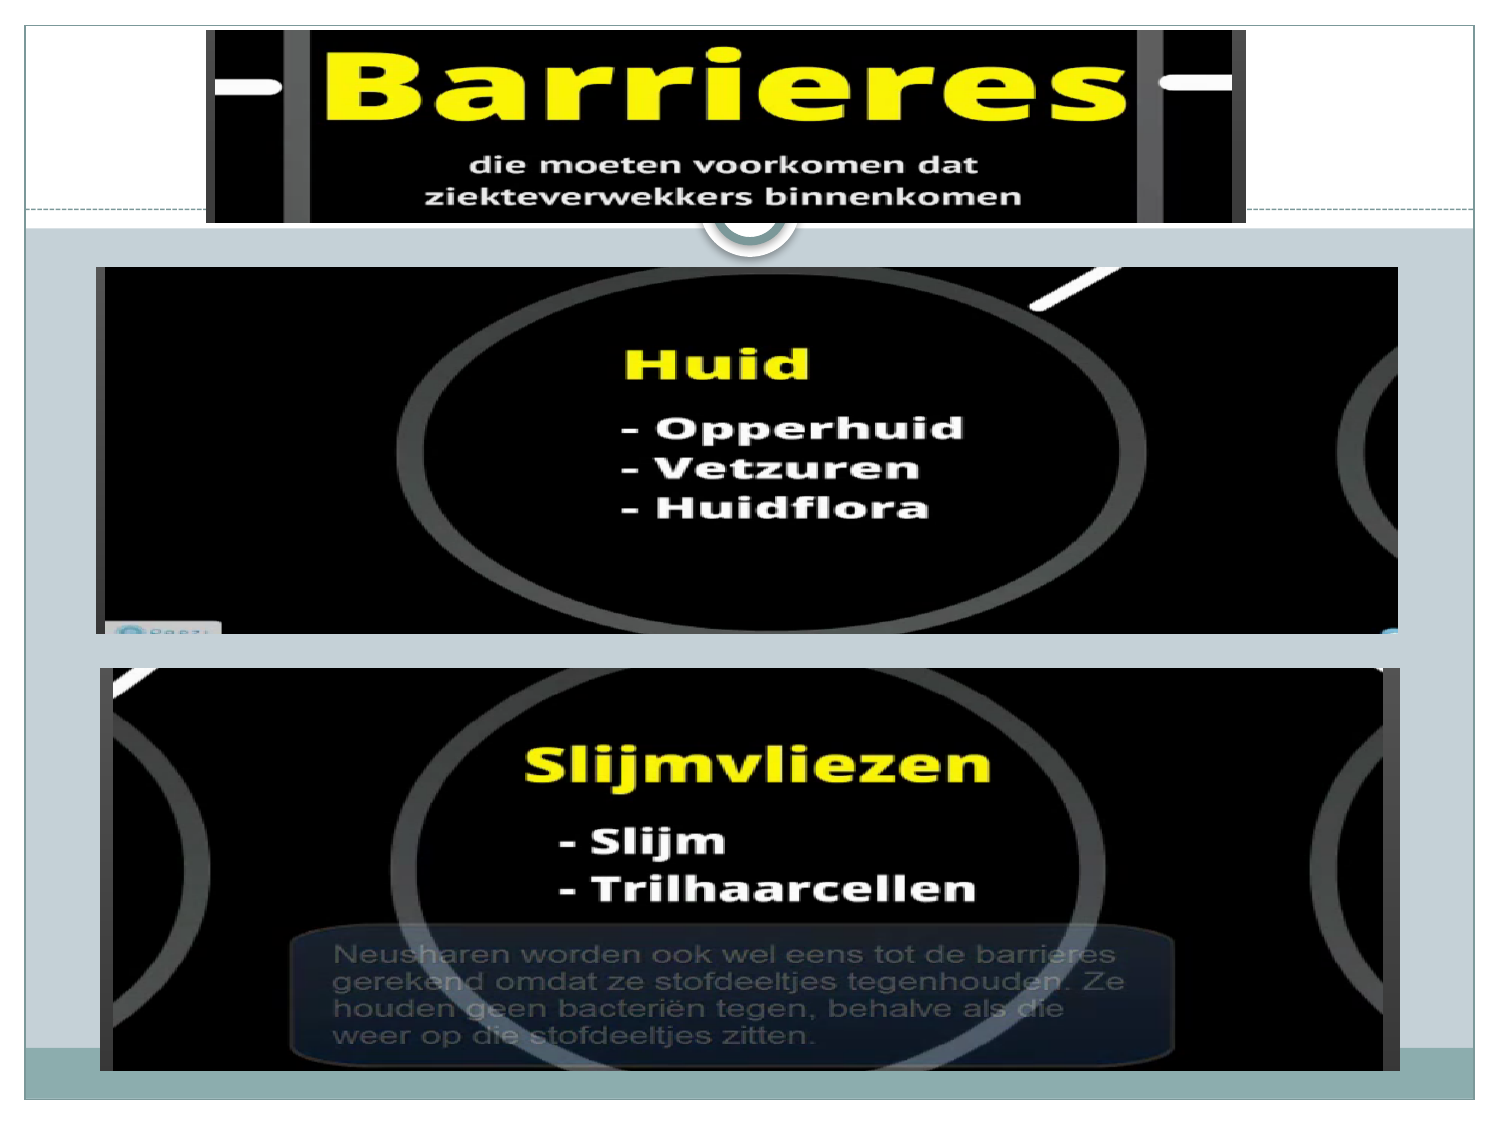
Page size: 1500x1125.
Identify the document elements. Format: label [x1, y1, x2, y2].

picture [100, 668, 1400, 1071]
picture [206, 30, 1246, 224]
list [95, 267, 1399, 634]
